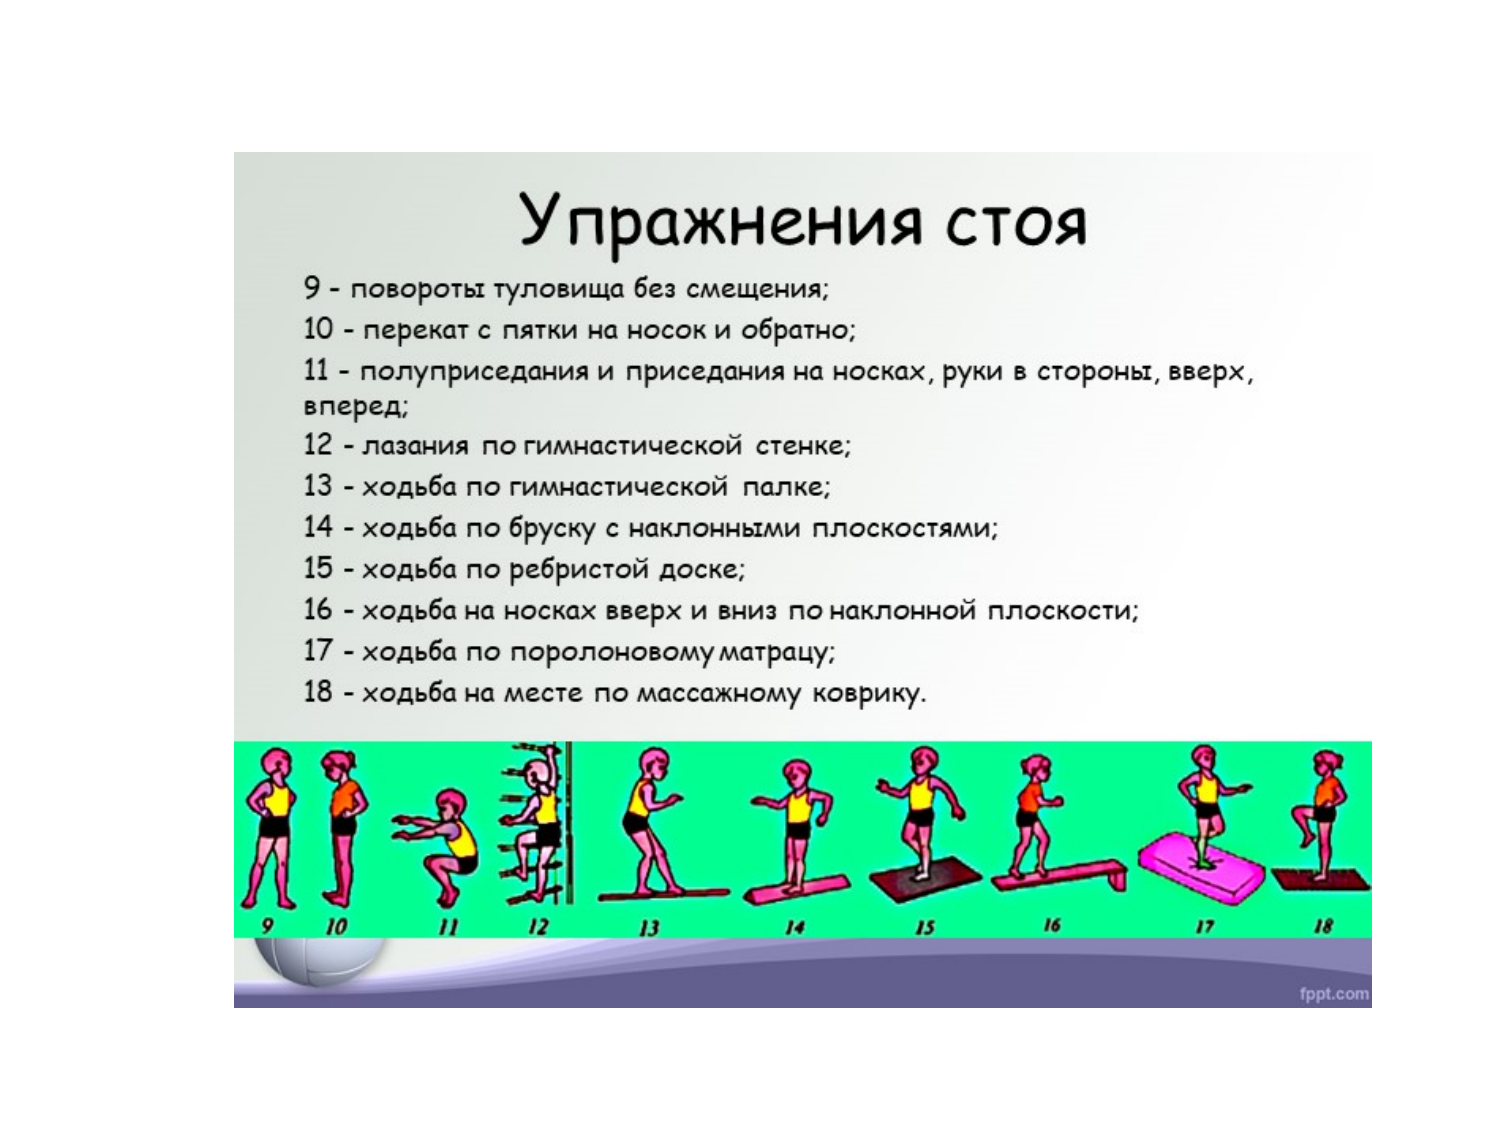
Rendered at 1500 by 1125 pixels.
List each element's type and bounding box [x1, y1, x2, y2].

list [234, 152, 1372, 1008]
